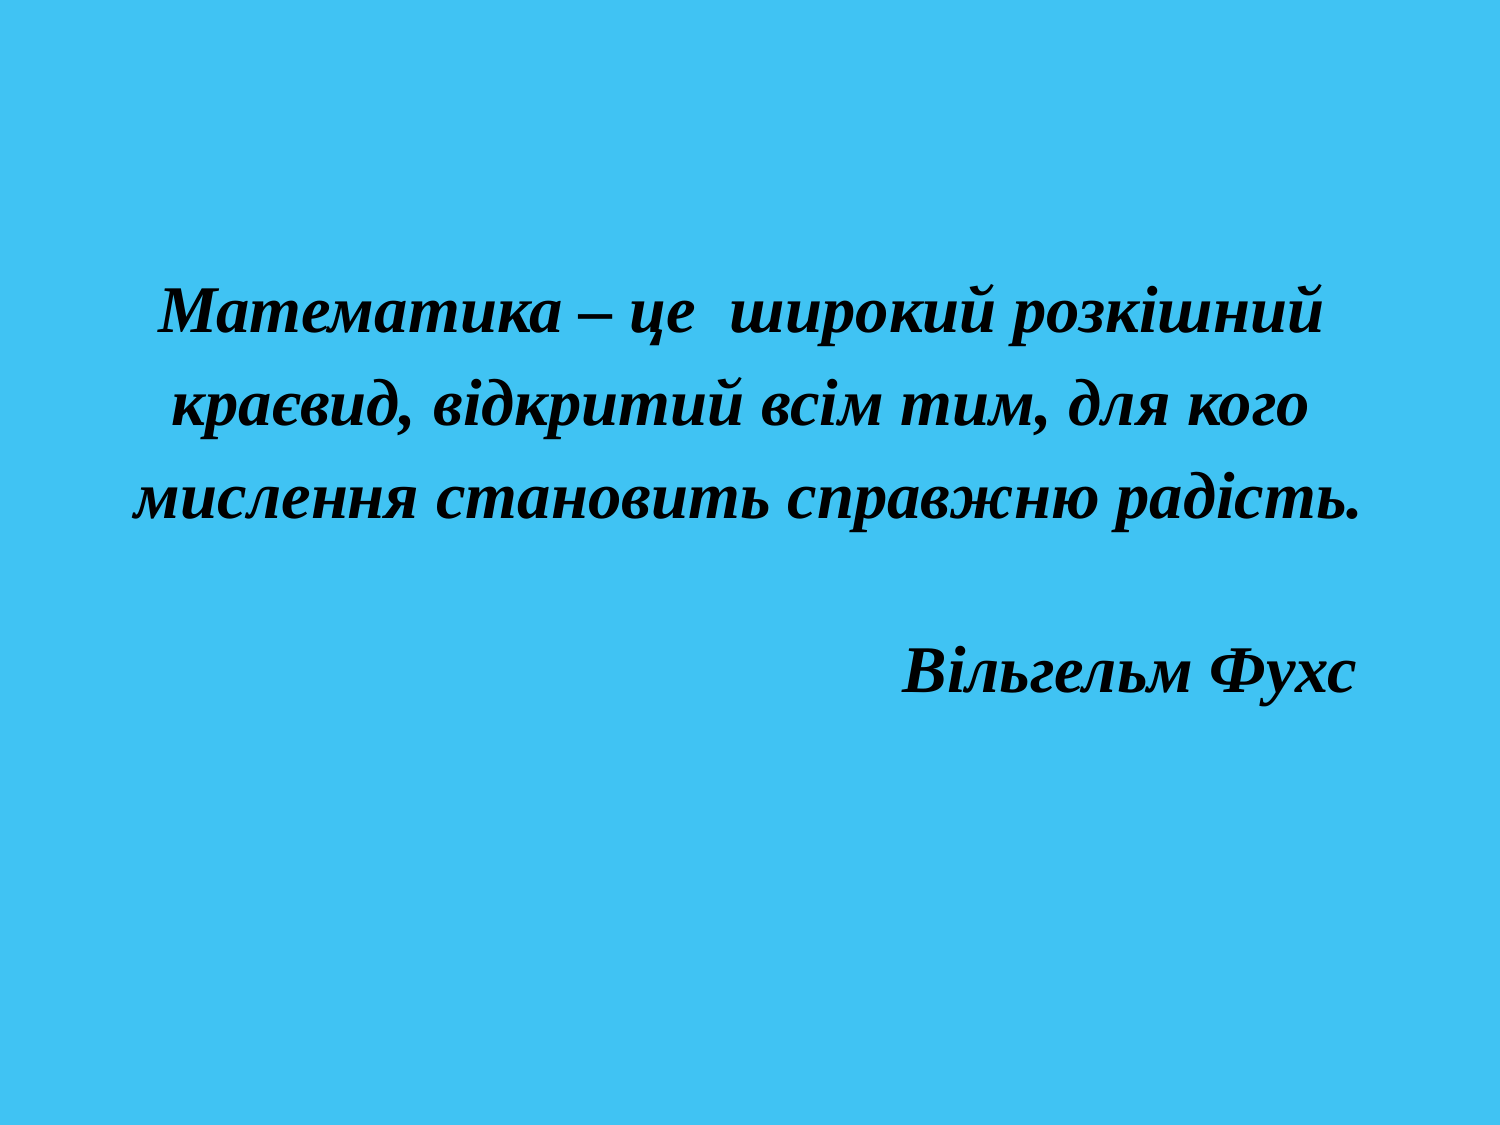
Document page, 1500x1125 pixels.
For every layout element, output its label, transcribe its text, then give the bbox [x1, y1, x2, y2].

list Математика – це широкий розкішний краєвид, відкритий всім тим, для кого мислення становить справжню радість. Вільгельм Фухс [75, 257, 1425, 786]
